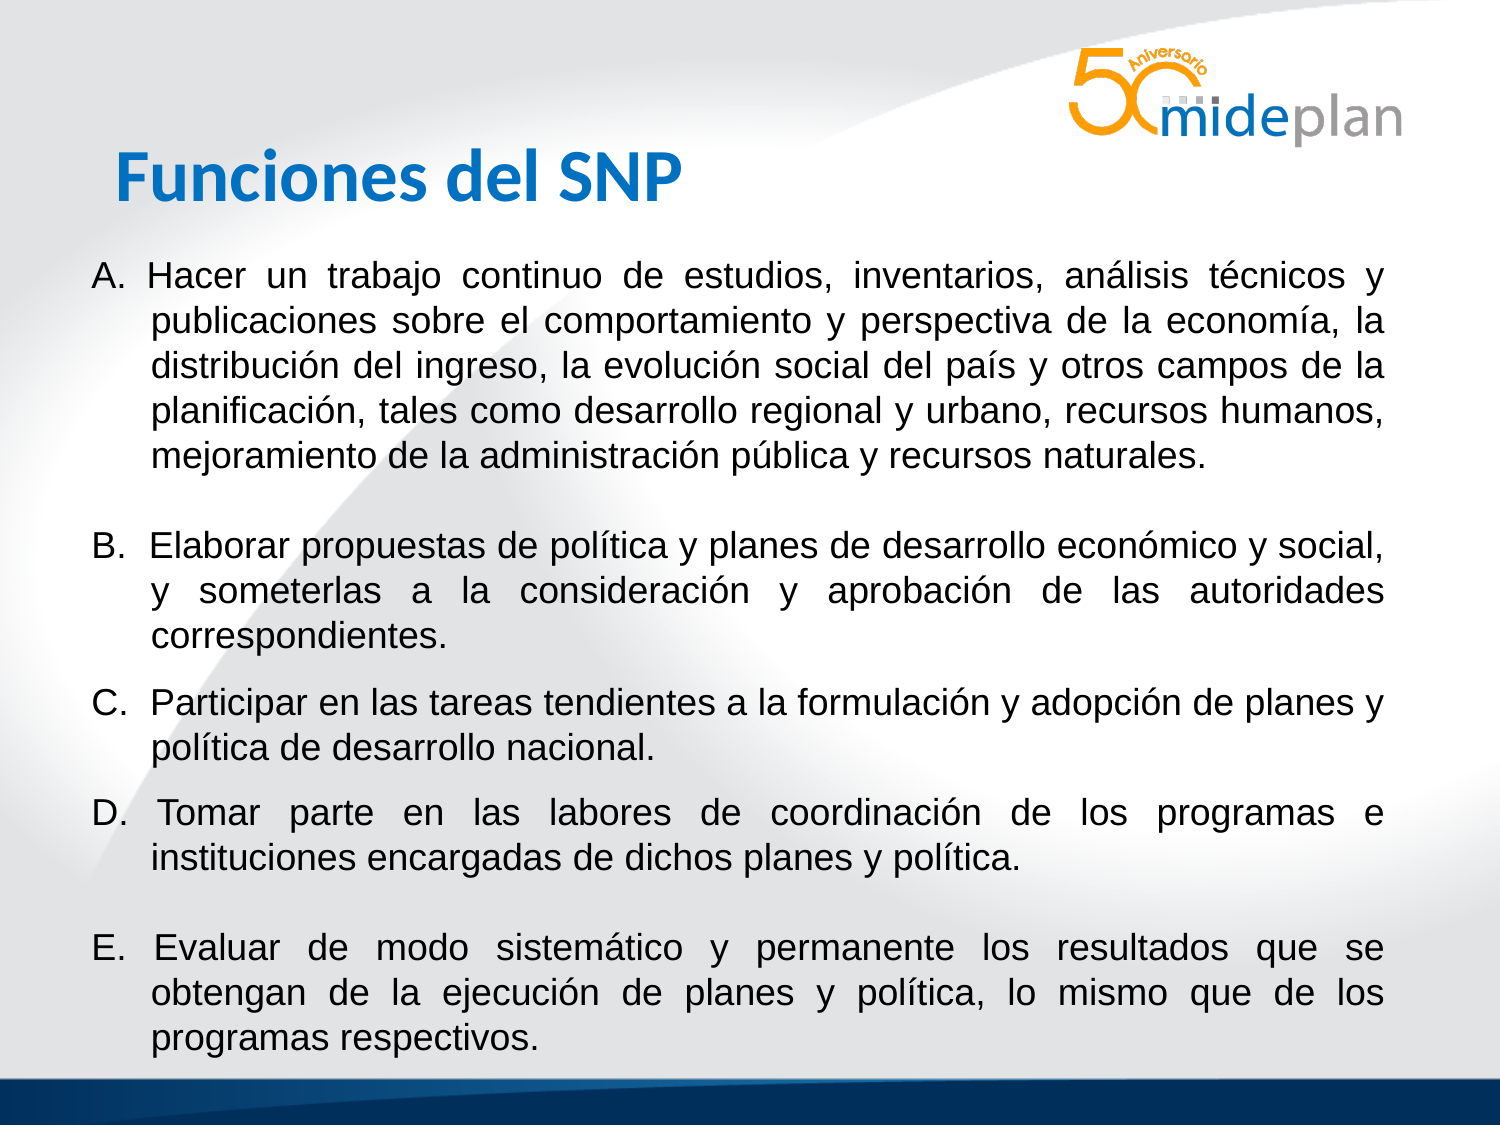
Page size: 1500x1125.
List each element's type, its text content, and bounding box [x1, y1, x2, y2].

text_box Funciones del SNP [100, 119, 1317, 224]
text_box A. Hacer un trabajo continuo de estudios, inventarios, análisis técnicos y publicaciones sobre el comportamiento y perspectiva de la economía, la distribución del ingreso, la evolución social del país y otros campos de la planificación, tales como desarrollo regional y urbano, recursos humanos, mejoramiento de la administración pública y recursos naturales. B. Elaborar propuestas de política y planes de desarrollo económico y social, y someterlas a la consideración y aprobación de las autoridades correspondientes. C. Participar en las tareas tendientes a la formulación y adopción de planes y política de desarrollo nacional. D. Tomar parte en las labores de coordinación de los programas e instituciones encargadas de dichos planes y política. E. Evaluar de modo sistemático y permanente los resultados que se obtengan de la ejecución de planes y política, lo mismo que de los programas respectivos. [76, 243, 1400, 1066]
picture [0, 1070, 1500, 1125]
picture [1045, 30, 1425, 150]
